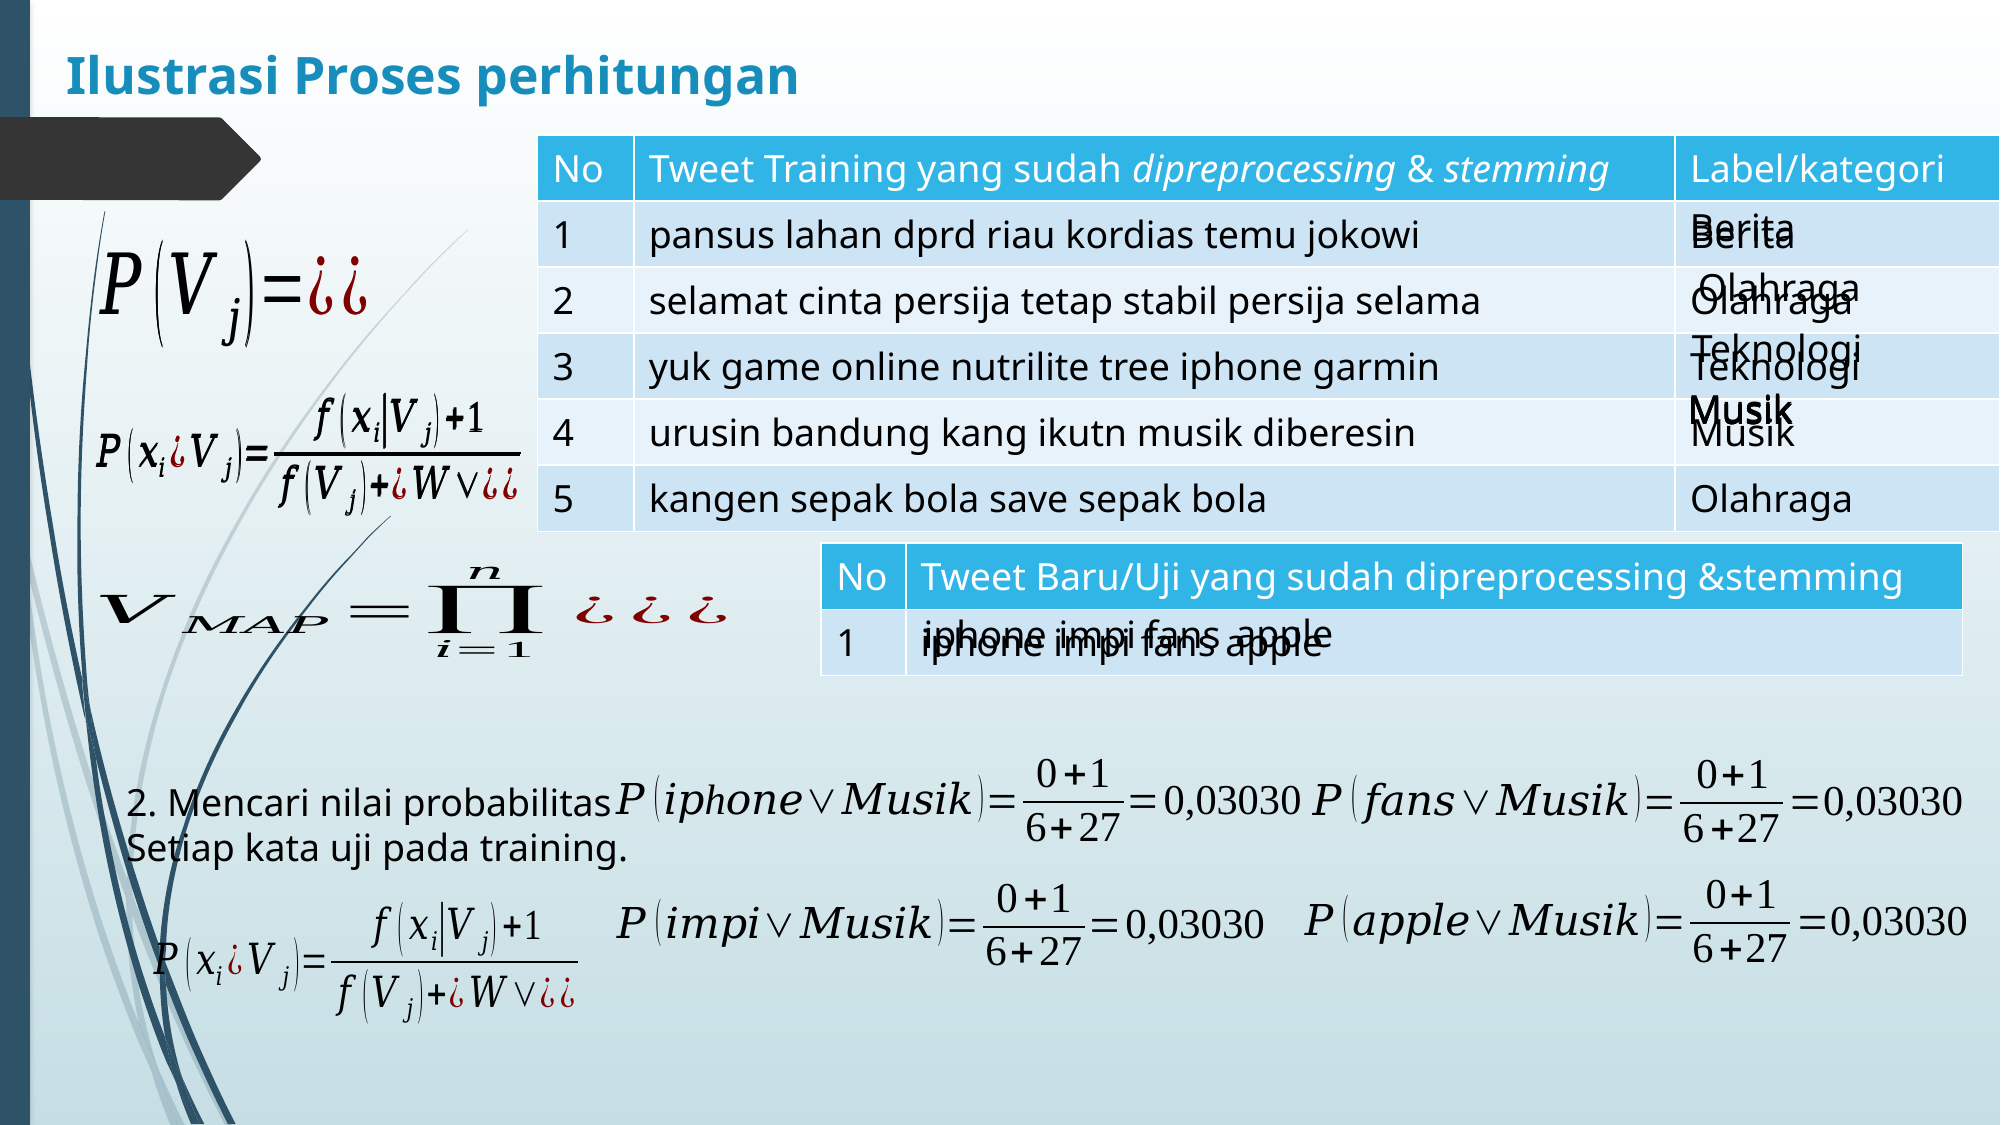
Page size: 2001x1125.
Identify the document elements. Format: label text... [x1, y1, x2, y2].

table_cell 1 [538, 202, 633, 266]
table_cell iphone impi fans apple [907, 610, 1962, 675]
table_cell Teknologi [1808, 334, 1999, 398]
table_header No [538, 136, 633, 200]
table_header Label/kategori [1676, 136, 1999, 200]
table_cell Musik [1676, 400, 1999, 464]
table_cell kangen sepak bola save sepak bola [635, 466, 1674, 531]
table_cell Olahraga [1676, 466, 1999, 531]
text_box Teknologi [1677, 318, 1878, 378]
table_cell urusin bandung kang ikutn musik diberesin [635, 400, 1674, 464]
table_cell Berita [1676, 202, 1999, 266]
table_cell 3 [538, 334, 633, 398]
table_cell selamat cinta persija tetap stabil persija selama [635, 268, 1674, 332]
table_cell pansus lahan dprd riau kordias temu jokowi [635, 202, 1674, 266]
table_header Tweet Training yang sudah dipreprocessing & stemming [635, 136, 1674, 200]
text_box impi [1044, 603, 1130, 664]
table_cell 2 [538, 268, 633, 332]
table_header No [822, 544, 905, 609]
text_box 2. Mencari nilai probabilitas Setiap kata uji pada training. [111, 771, 644, 877]
text_box Berita [1675, 196, 1811, 256]
text_box apple [1220, 603, 1349, 663]
text_box Olahraga [1683, 257, 1876, 317]
text_box Musik [1673, 379, 1808, 439]
table_cell yuk game online nutrilite tree iphone garmin [635, 334, 1674, 398]
table_cell Olahraga [1676, 268, 1999, 332]
table_header Tweet Baru/Uji yang sudah dipreprocessing &stemming [907, 544, 1962, 609]
table_cell 5 [538, 466, 633, 531]
table_cell 4 [538, 400, 633, 464]
text_box iphone [909, 603, 1044, 664]
table_cell 1 [822, 610, 905, 675]
text_box fans [1130, 603, 1236, 664]
text_box Ilustrasi Proses perhitungan [51, 31, 818, 135]
